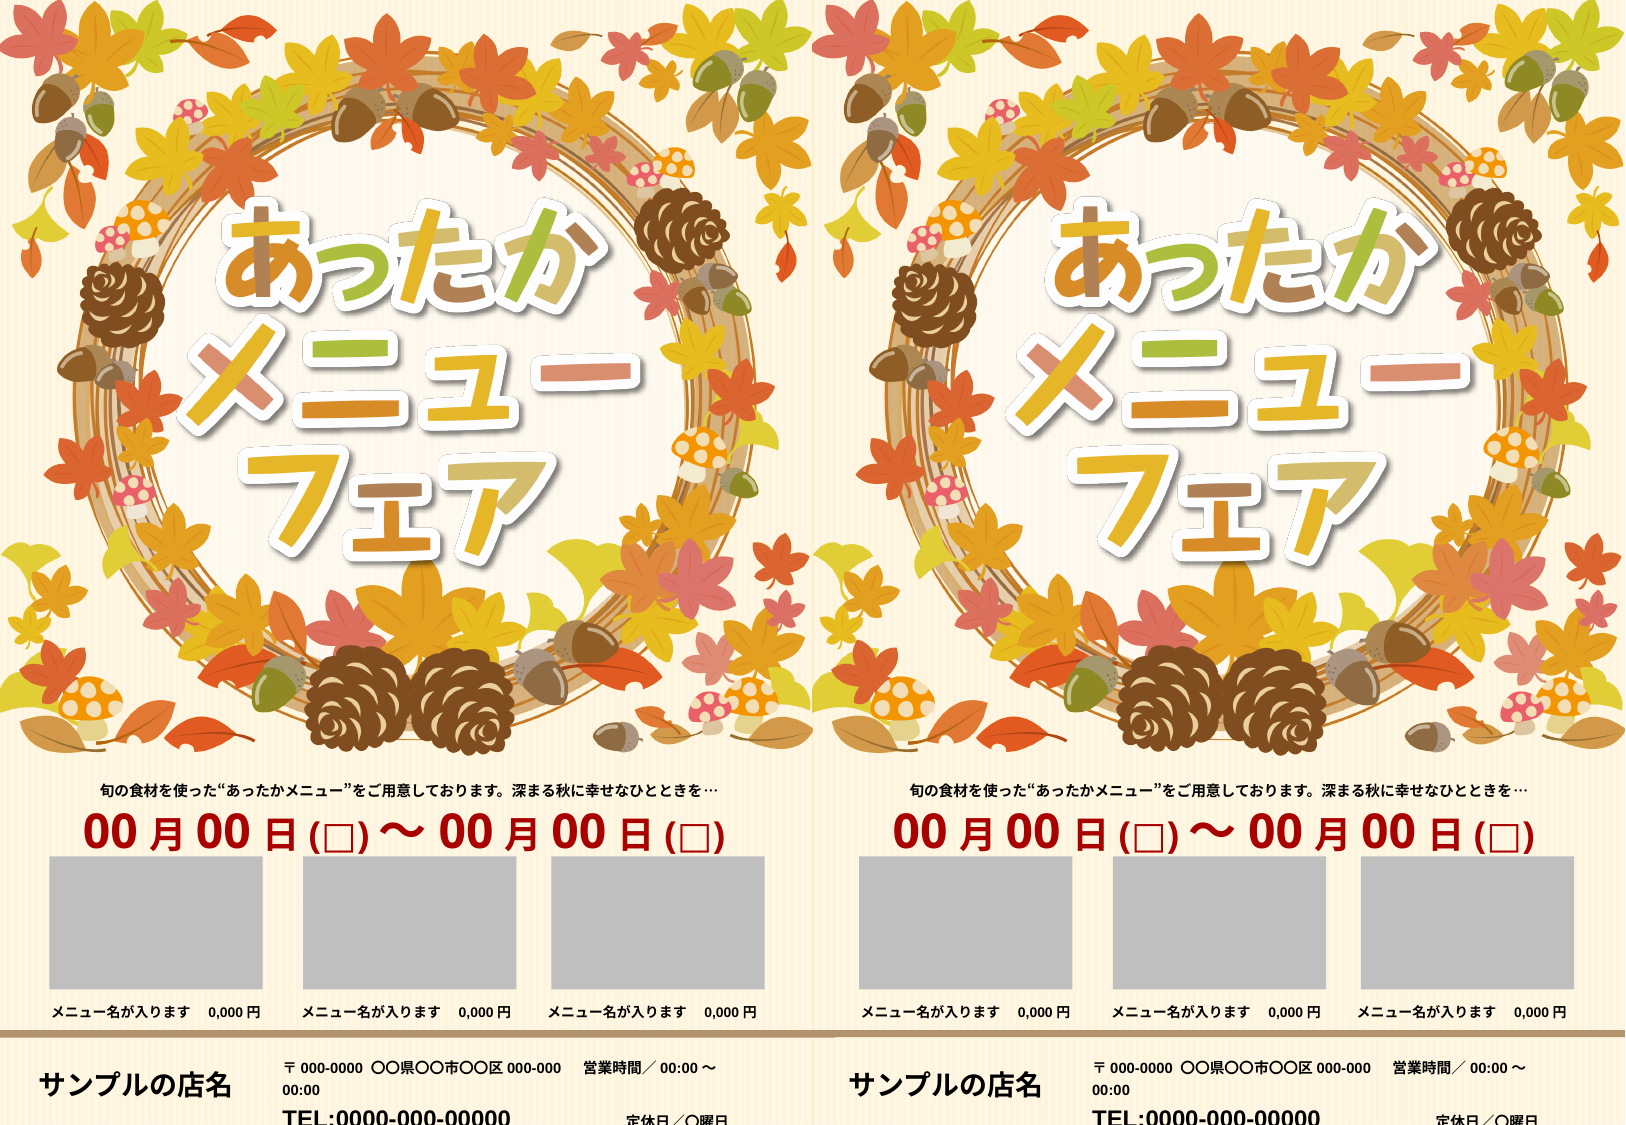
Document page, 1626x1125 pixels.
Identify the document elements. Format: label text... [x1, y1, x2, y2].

text_box メニュー名が入ります 0,000円 [525, 990, 779, 1028]
text_box メニュー名が入ります 0,000円 [1089, 990, 1334, 1028]
text_box [0, 1029, 836, 1039]
picture [0, 1038, 1625, 1125]
text_box [48, 855, 264, 990]
text_box 00月00日(□)～00月00日(□) [852, 792, 1576, 866]
text_box メニュー名が入ります 0,000円 [1334, 990, 1589, 1028]
text_box サンプルの店名 [833, 1059, 1077, 1108]
text_box [829, 1029, 1625, 1038]
text_box 旬の食材を使った“あったかメニュー”をご用意しております。深まる秋に幸せなひとときを… [875, 768, 1562, 792]
picture [0, 0, 1625, 1029]
text_box メニュー名が入ります 0,000円 [279, 990, 525, 1028]
text_box 旬の食材を使った“あったかメニュー”をご用意しております。深まる秋に幸せなひとときを… [66, 768, 752, 792]
text_box [302, 855, 518, 990]
text_box 〒000-0000 〇〇県〇〇市〇〇区000-000 営業時間／00:00～00:00 TEL:0000-000-00000 定休日／〇曜日 [267, 1048, 766, 1125]
text_box 〒000-0000 〇〇県〇〇市〇〇区000-000 営業時間／00:00～00:00 TEL:0000-000-00000 定休日／〇曜日 [1077, 1048, 1576, 1125]
text_box サンプルの店名 [23, 1059, 267, 1108]
text_box [1112, 855, 1327, 990]
text_box [1360, 855, 1575, 990]
text_box 00月00日(□)～00月00日(□) [42, 792, 766, 866]
text_box [858, 855, 1073, 990]
text_box メニュー名が入ります 0,000円 [838, 990, 1089, 1028]
text_box [550, 855, 766, 990]
text_box メニュー名が入ります 0,000円 [29, 990, 279, 1028]
